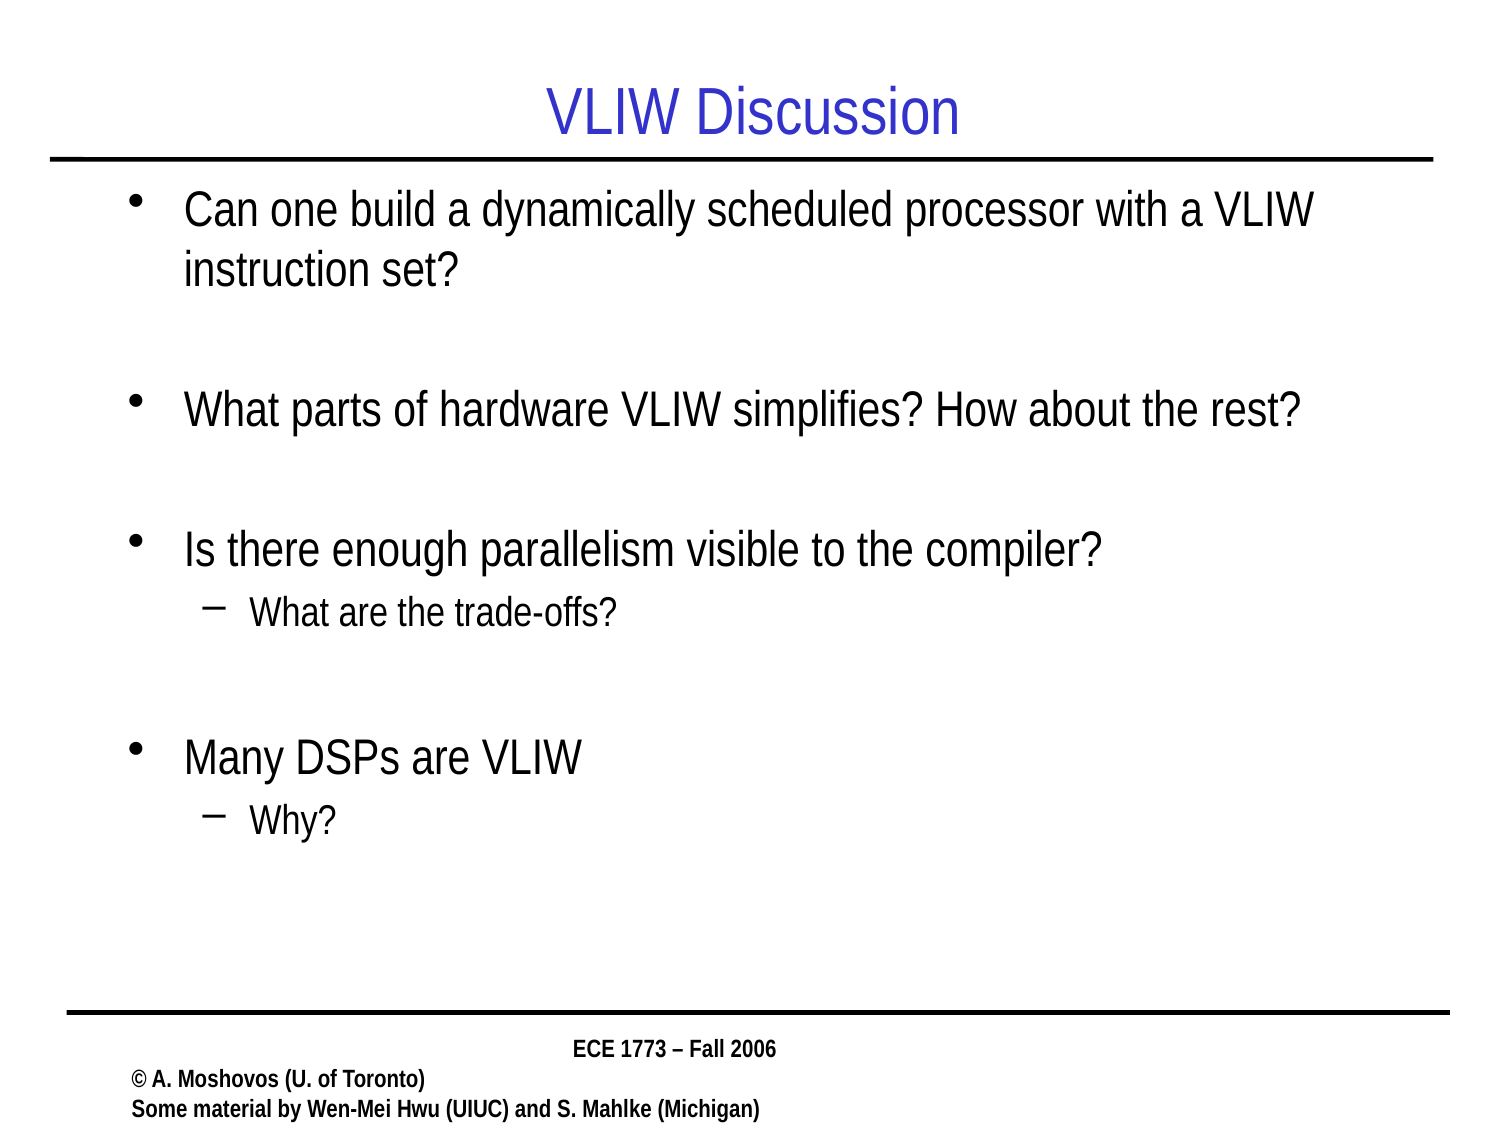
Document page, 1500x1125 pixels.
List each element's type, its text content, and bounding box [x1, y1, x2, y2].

list Can one build a dynamically scheduled processor with a VLIW instruction set? What parts of hardware VLIW simplifies? How about the rest? Is there enough parallelism visible to the compiler? What are the trade-offs? Many DSPs are VLIW Why? [112, 168, 1388, 1001]
footer ECE 1773 – Fall 2006 © A. Moshovos (U. of Toronto) Some material by Wen-Mei Hwu (UIUC) and S. Mahlke (Michigan) [116, 1024, 1234, 1101]
title VLIW Discussion [116, 65, 1392, 151]
